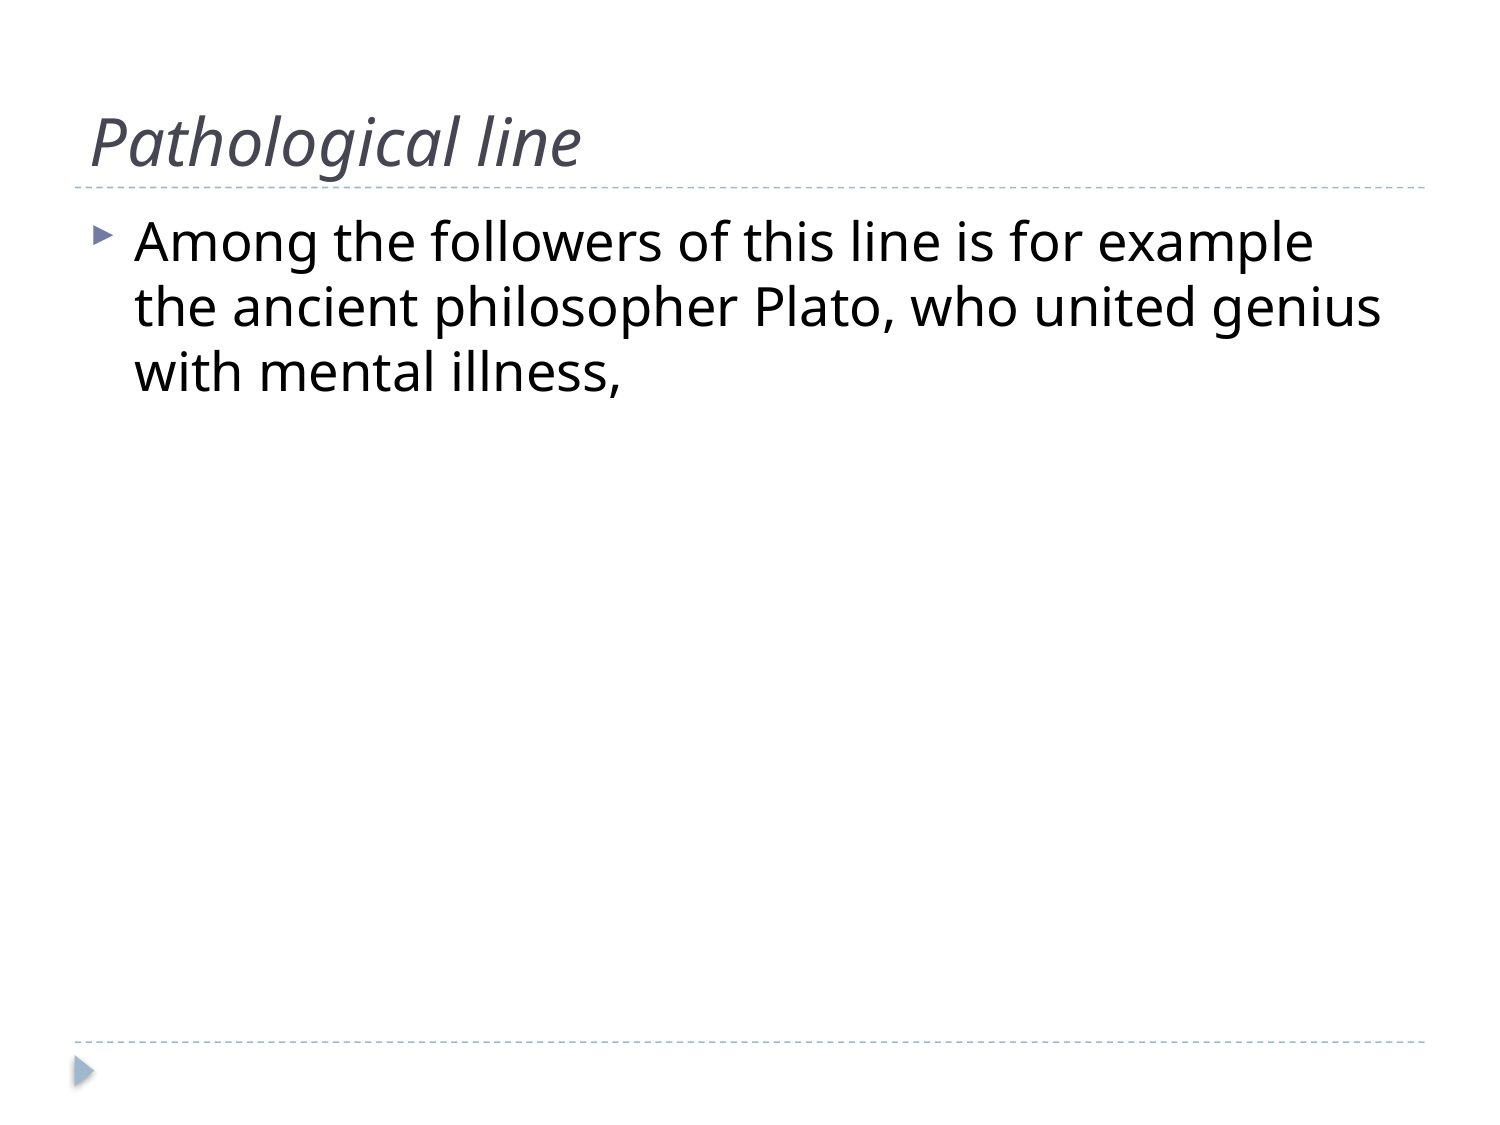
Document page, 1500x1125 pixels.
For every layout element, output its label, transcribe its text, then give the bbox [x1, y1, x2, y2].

title Pathological line [75, 24, 1425, 188]
list Among the followers of this line is for example the ancient philosopher Plato, who united genius with mental illness, [75, 200, 1425, 1010]
